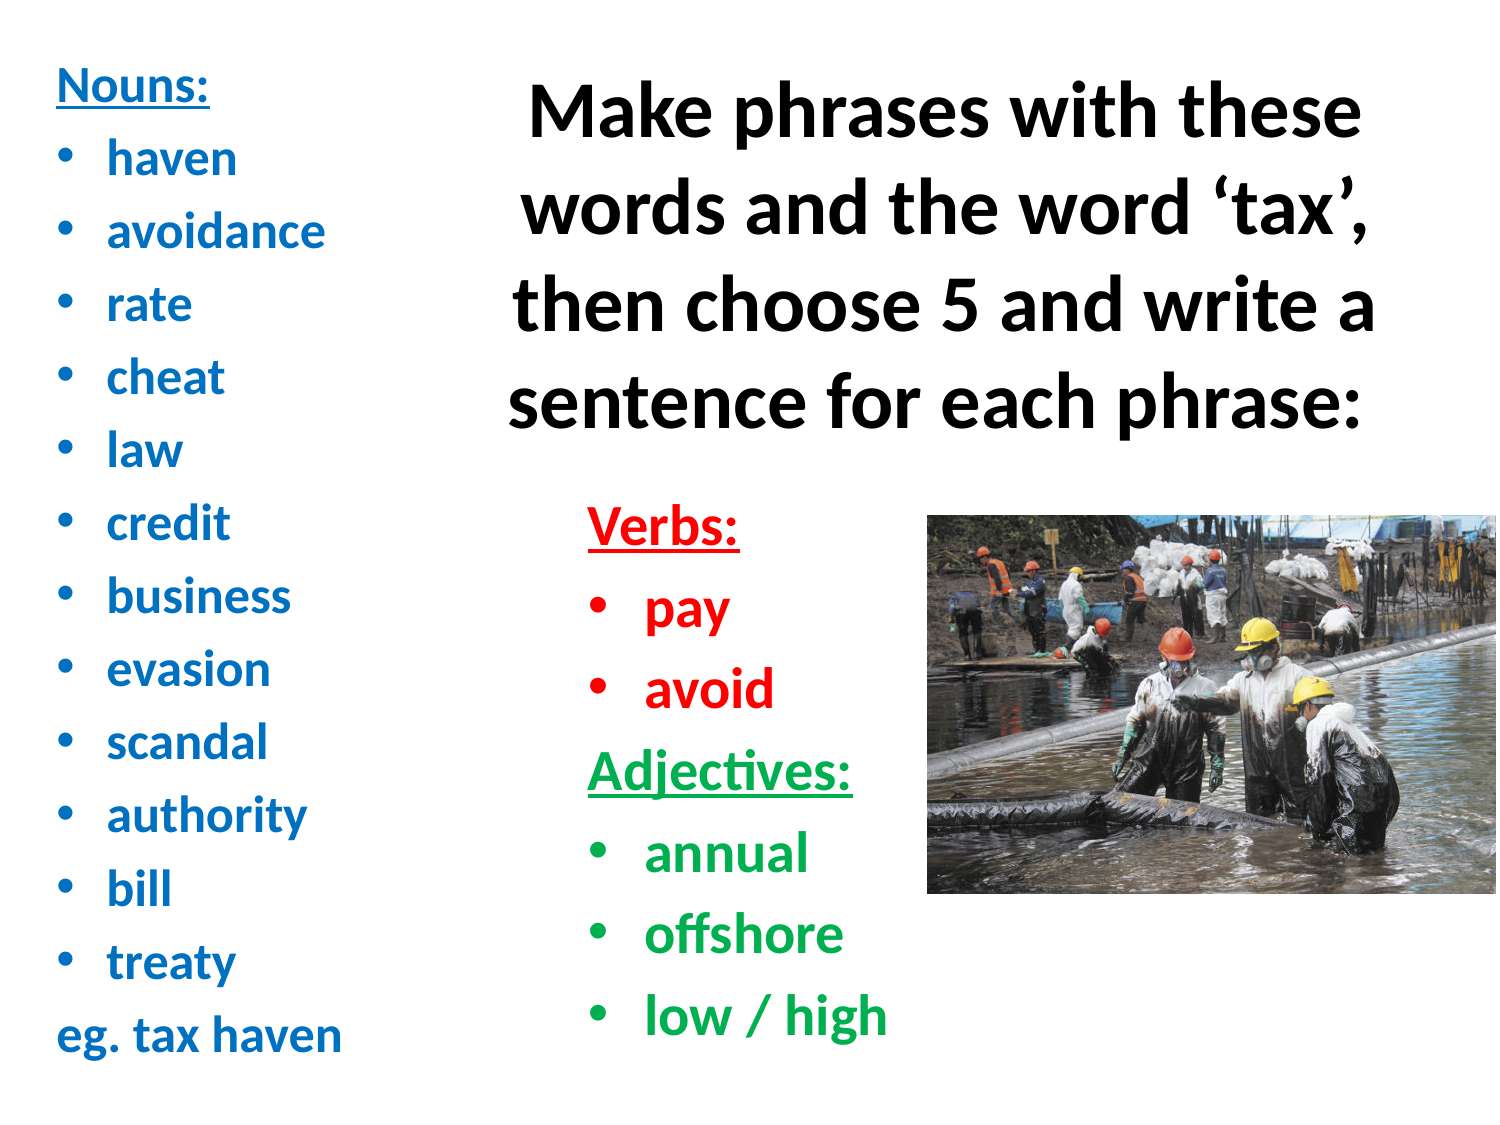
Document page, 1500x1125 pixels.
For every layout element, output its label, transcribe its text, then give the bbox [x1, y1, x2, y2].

list Nouns: haven avoidance rate cheat law credit business evasion scandal authority bill treaty eg. tax haven [41, 42, 479, 1083]
title Make phrases with these words and the word ‘tax’, then choose 5 and write a sentence for each phrase: [479, 45, 1425, 457]
picture [927, 514, 1496, 894]
list Verbs: pay avoid Adjectives: annual offshore low / high [572, 479, 1425, 1106]
